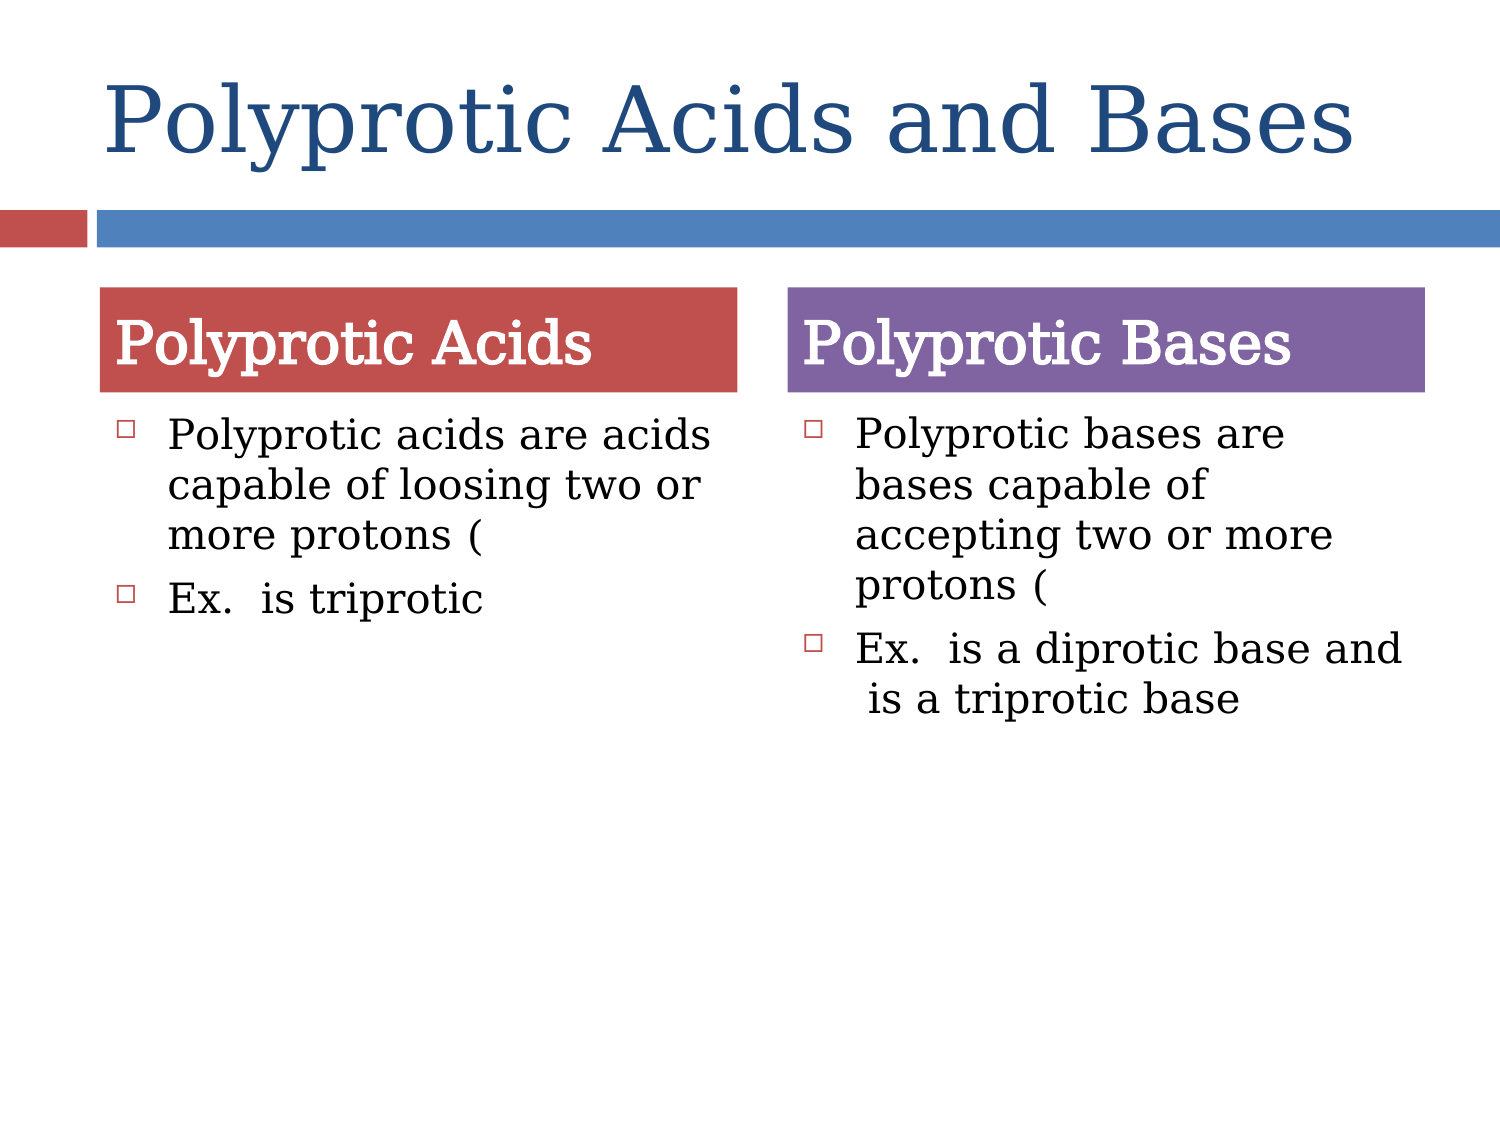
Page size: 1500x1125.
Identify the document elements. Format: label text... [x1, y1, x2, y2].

title Polyprotic Acids and Bases [87, 44, 1425, 188]
list Polyprotic Bases [787, 287, 1425, 393]
list Polyprotic Acids [99, 287, 738, 393]
